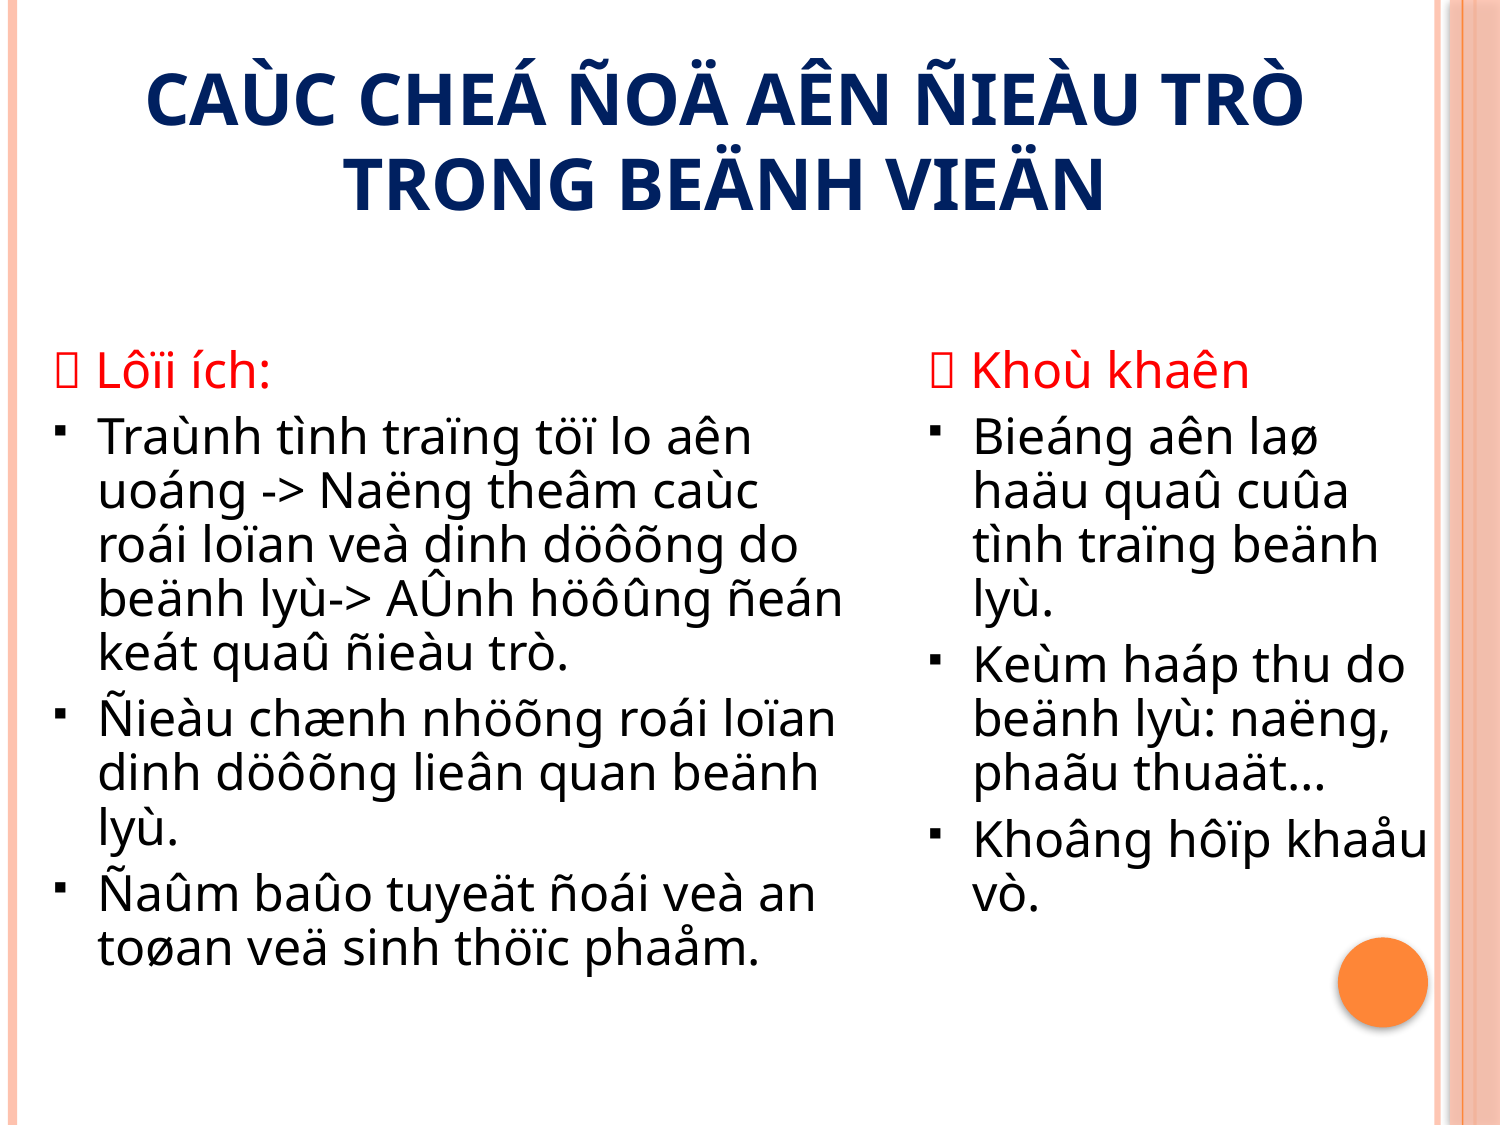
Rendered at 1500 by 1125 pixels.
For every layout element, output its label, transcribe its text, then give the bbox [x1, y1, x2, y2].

title Caùc cheá ñoä aên ñieàu trò trong beänh vieän [75, 45, 1375, 233]
list  Lôïi ích: Traùnh tình traïng töï lo aên uoáng -> Naëng theâm caùc roái loïan veà dinh döôõng do beänh lyù-> AÛnh höôûng ñeán keát quaû ñieàu trò. Ñieàu chænh nhöõng roái loïan dinh döôõng lieân quan beänh lyù. Ñaûm baûo tuyeät ñoái veà an toøan veä sinh thöïc phaåm. [37, 337, 863, 1125]
list  Khoù khaên Bieáng aên laø haäu quaû cuûa tình traïng beänh lyù. Keùm haáp thu do beänh lyù: naëng, phaãu thuaät… Khoâng hôïp khaåu vò. [912, 337, 1450, 1025]
